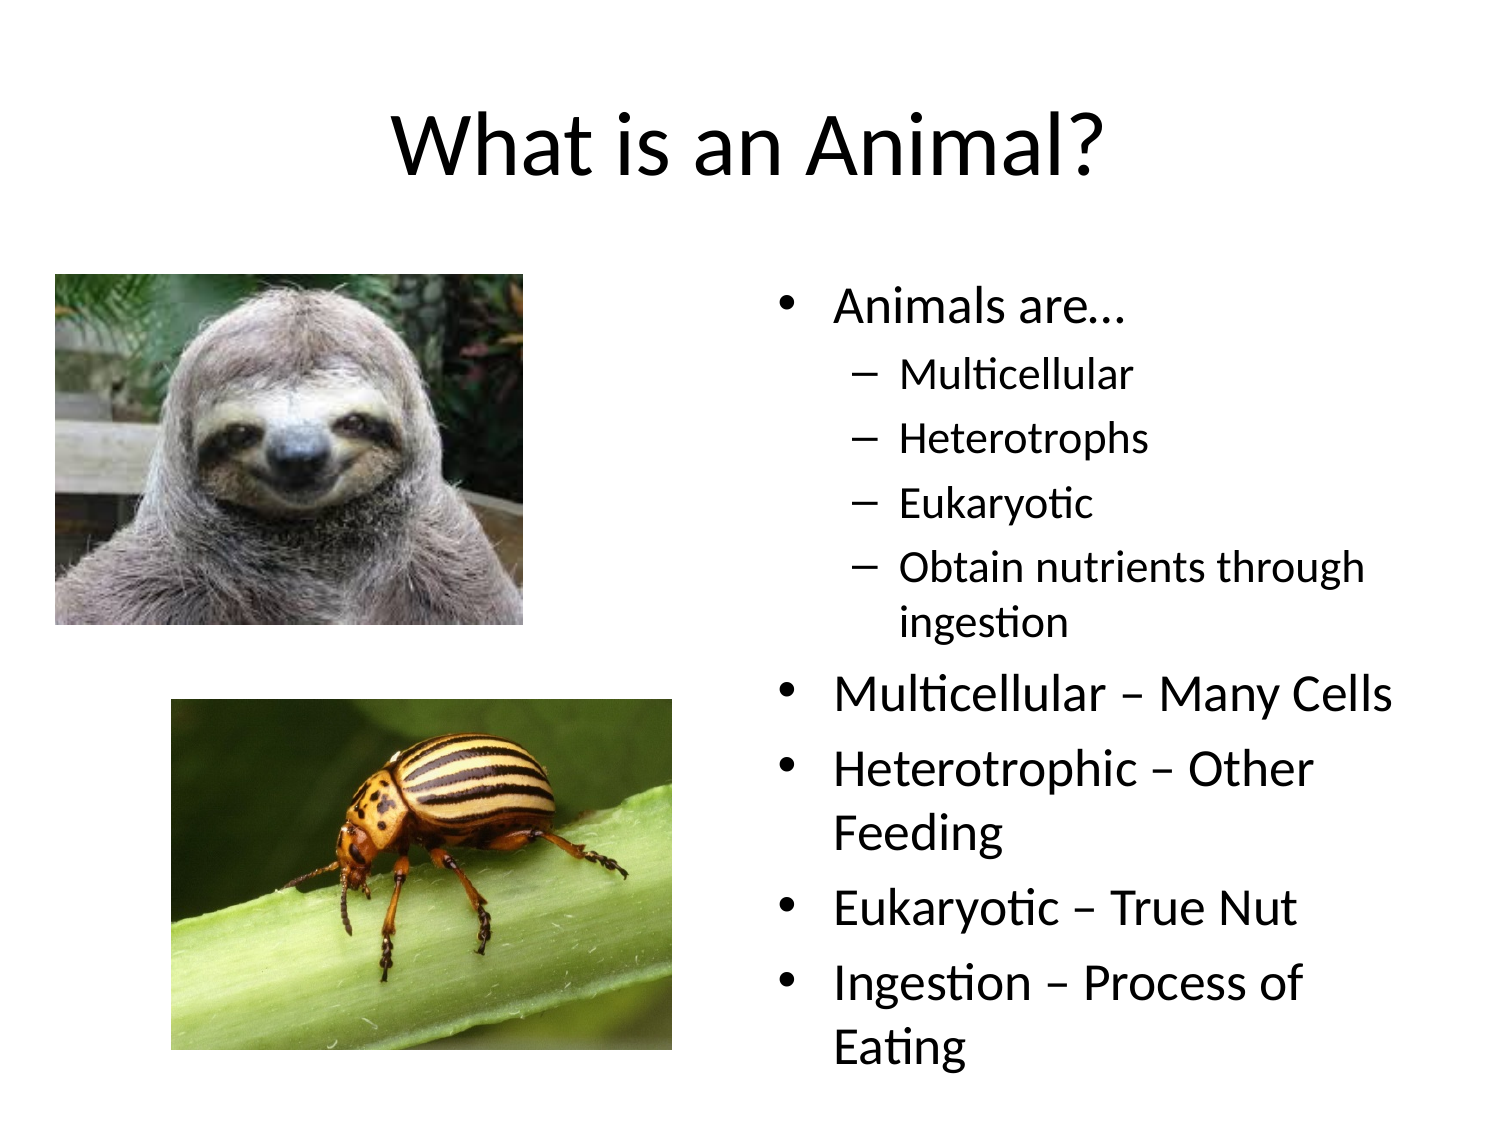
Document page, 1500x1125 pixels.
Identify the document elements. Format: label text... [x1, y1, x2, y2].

picture [55, 274, 523, 626]
picture [171, 699, 672, 1051]
title What is an Animal? [75, 45, 1425, 233]
list Animals are… Multicellular Heterotrophs Eukaryotic Obtain nutrients through ingestion Multicellular – Many Cells Heterotrophic – Other Feeding Eukaryotic – True Nut Ingestion – Process of Eating [762, 262, 1425, 1088]
